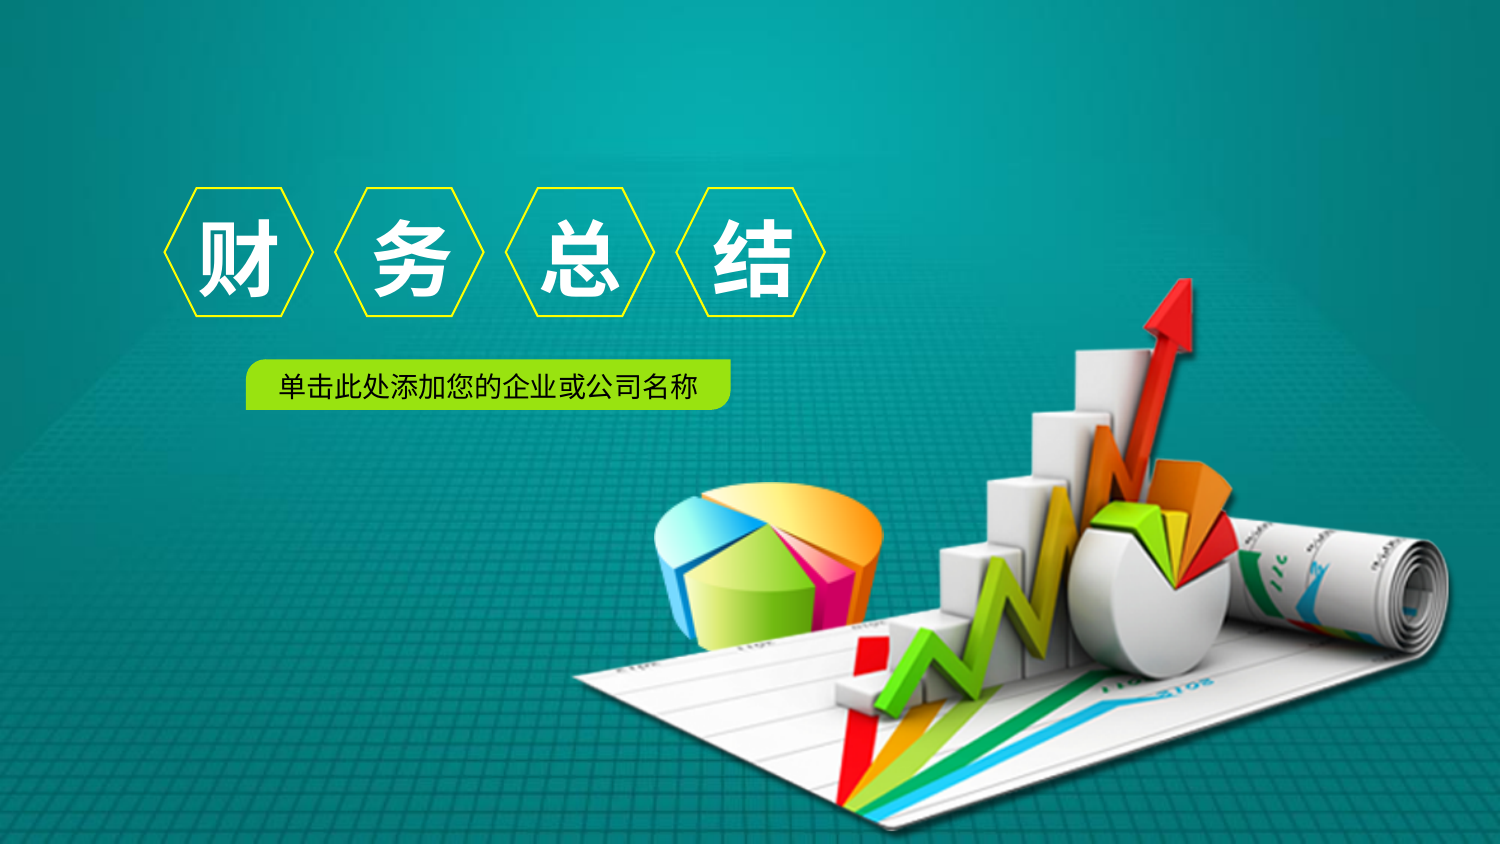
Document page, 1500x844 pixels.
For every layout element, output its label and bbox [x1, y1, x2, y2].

text_box [505, 188, 655, 317]
picture [0, 0, 1500, 844]
text_box [335, 188, 484, 317]
text_box [164, 188, 313, 317]
text_box [676, 188, 825, 317]
